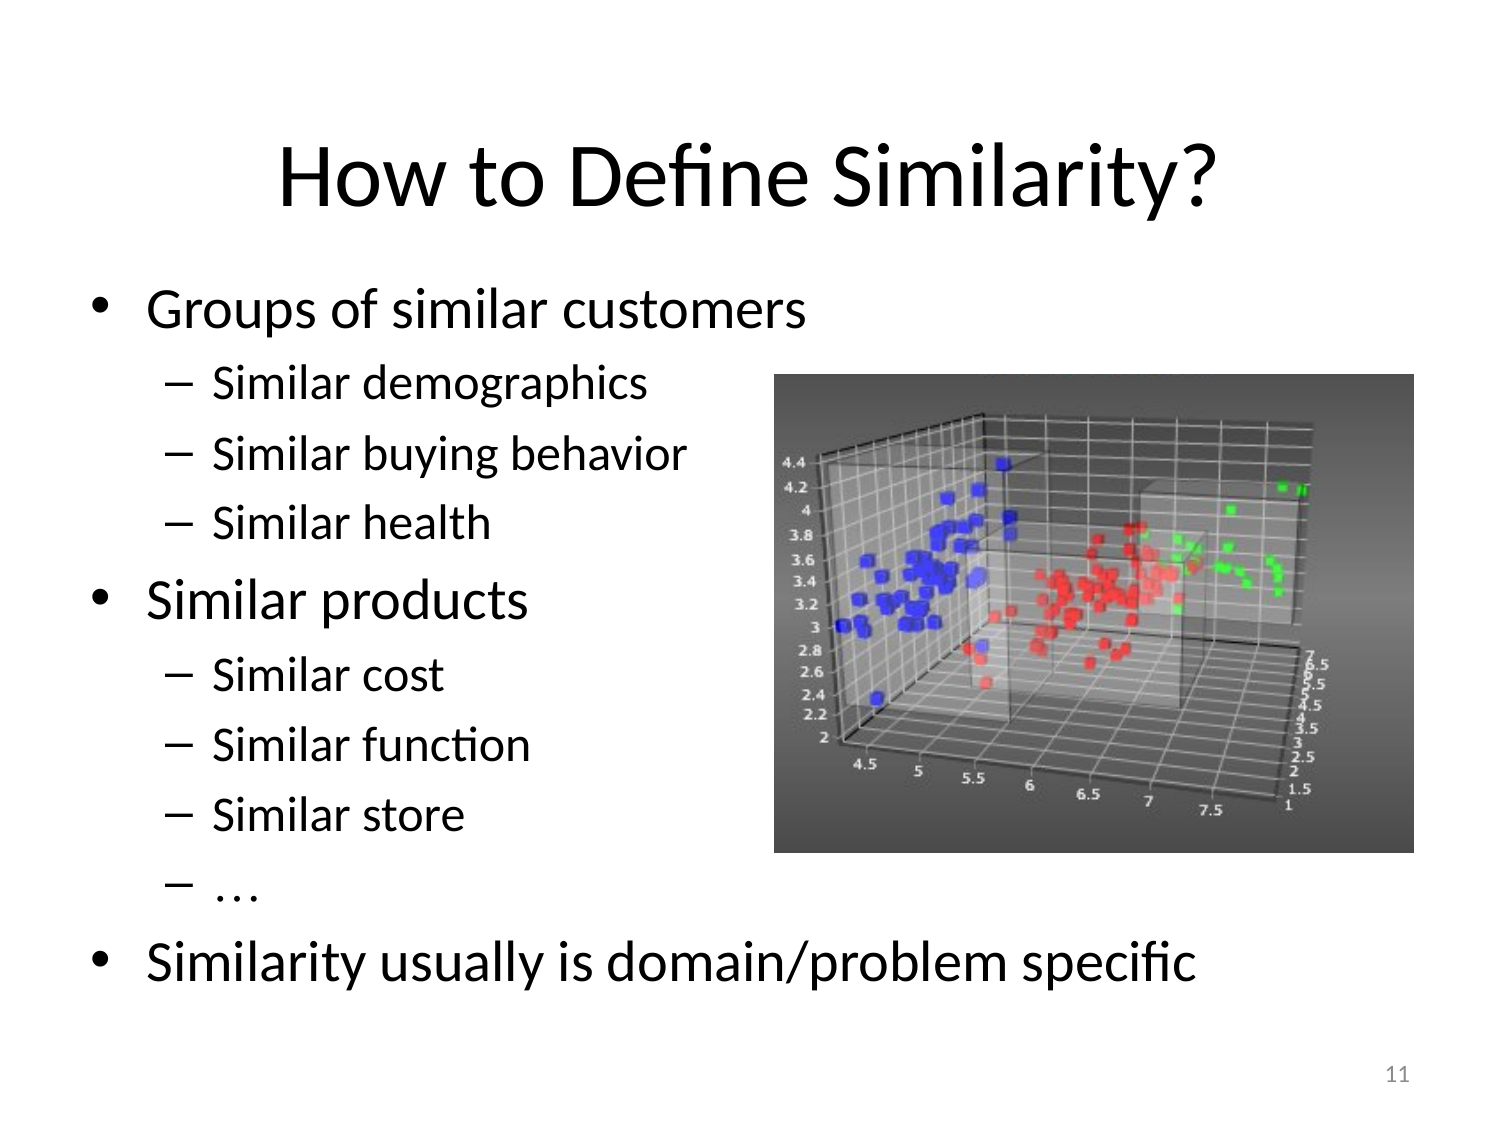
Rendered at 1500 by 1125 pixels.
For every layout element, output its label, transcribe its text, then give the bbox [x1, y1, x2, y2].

slide_number 11 [1074, 1042, 1425, 1103]
title How to Define Similarity? [75, 45, 1425, 233]
picture [774, 374, 1415, 854]
list Groups of similar customers Similar demographics Similar buying behavior Similar health Similar products Similar cost Similar function Similar store … Similarity usually is domain/problem specific [75, 262, 1425, 1005]
